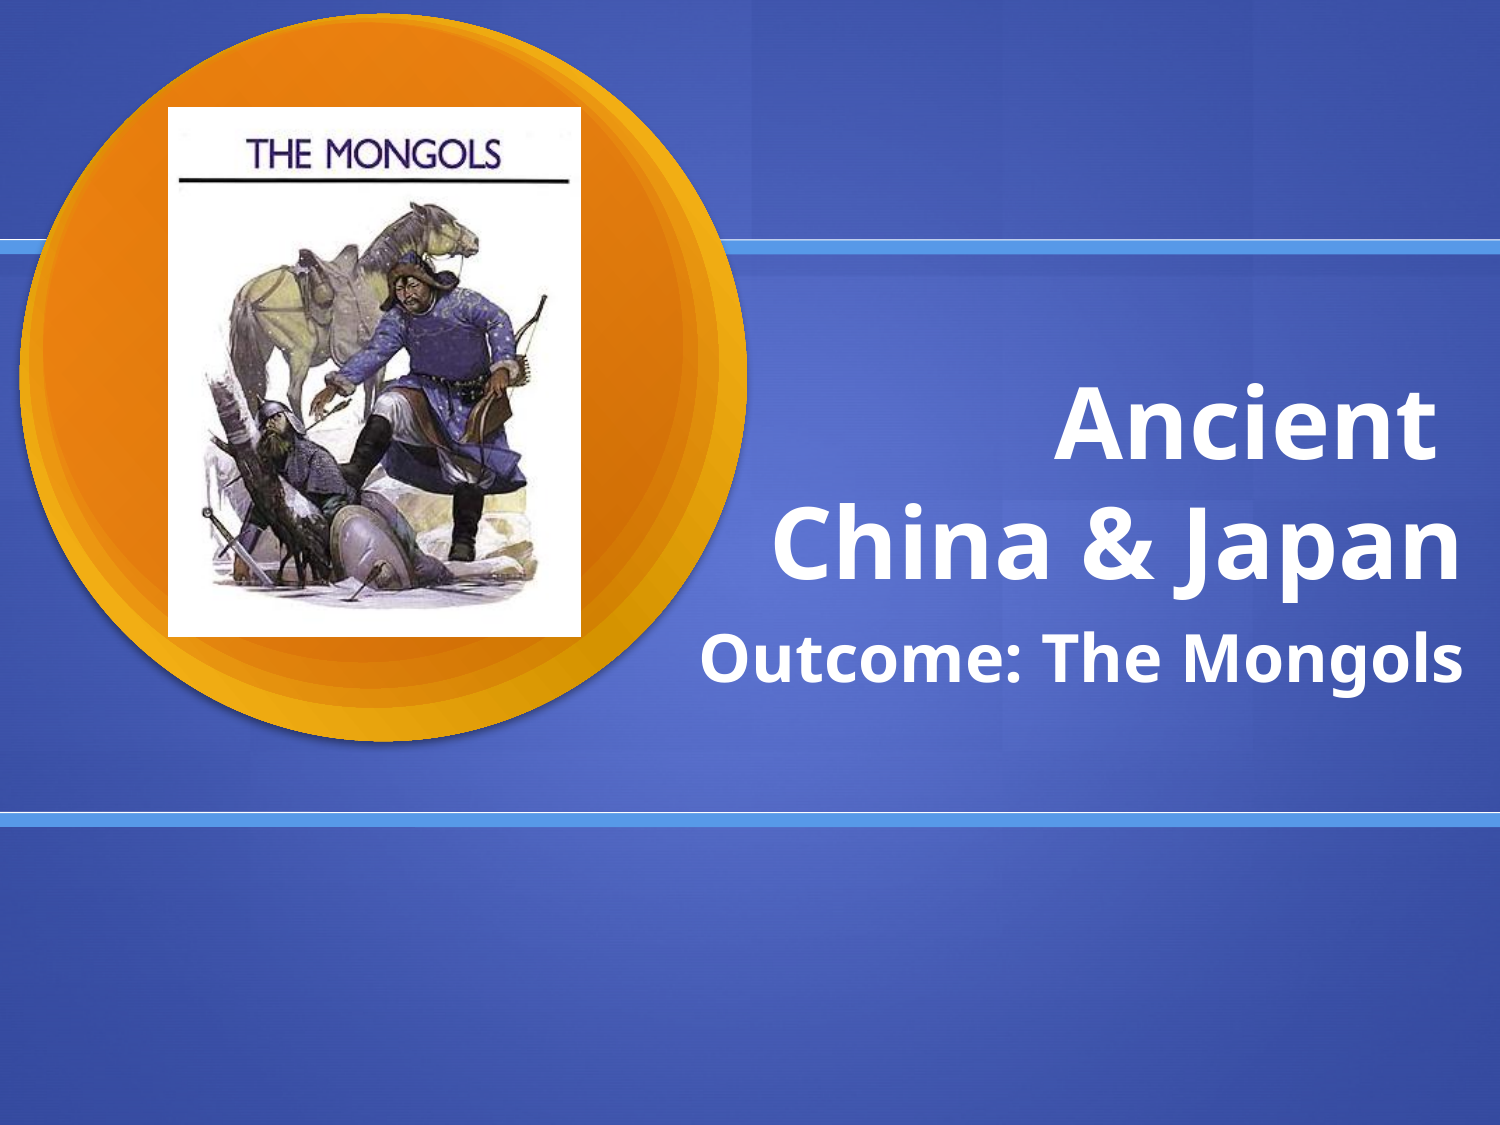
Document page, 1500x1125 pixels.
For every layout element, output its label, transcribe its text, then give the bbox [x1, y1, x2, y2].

subtitle Outcome: The Mongols [675, 608, 1481, 755]
picture [167, 106, 582, 638]
title Ancient China & Japan [597, 258, 1481, 608]
